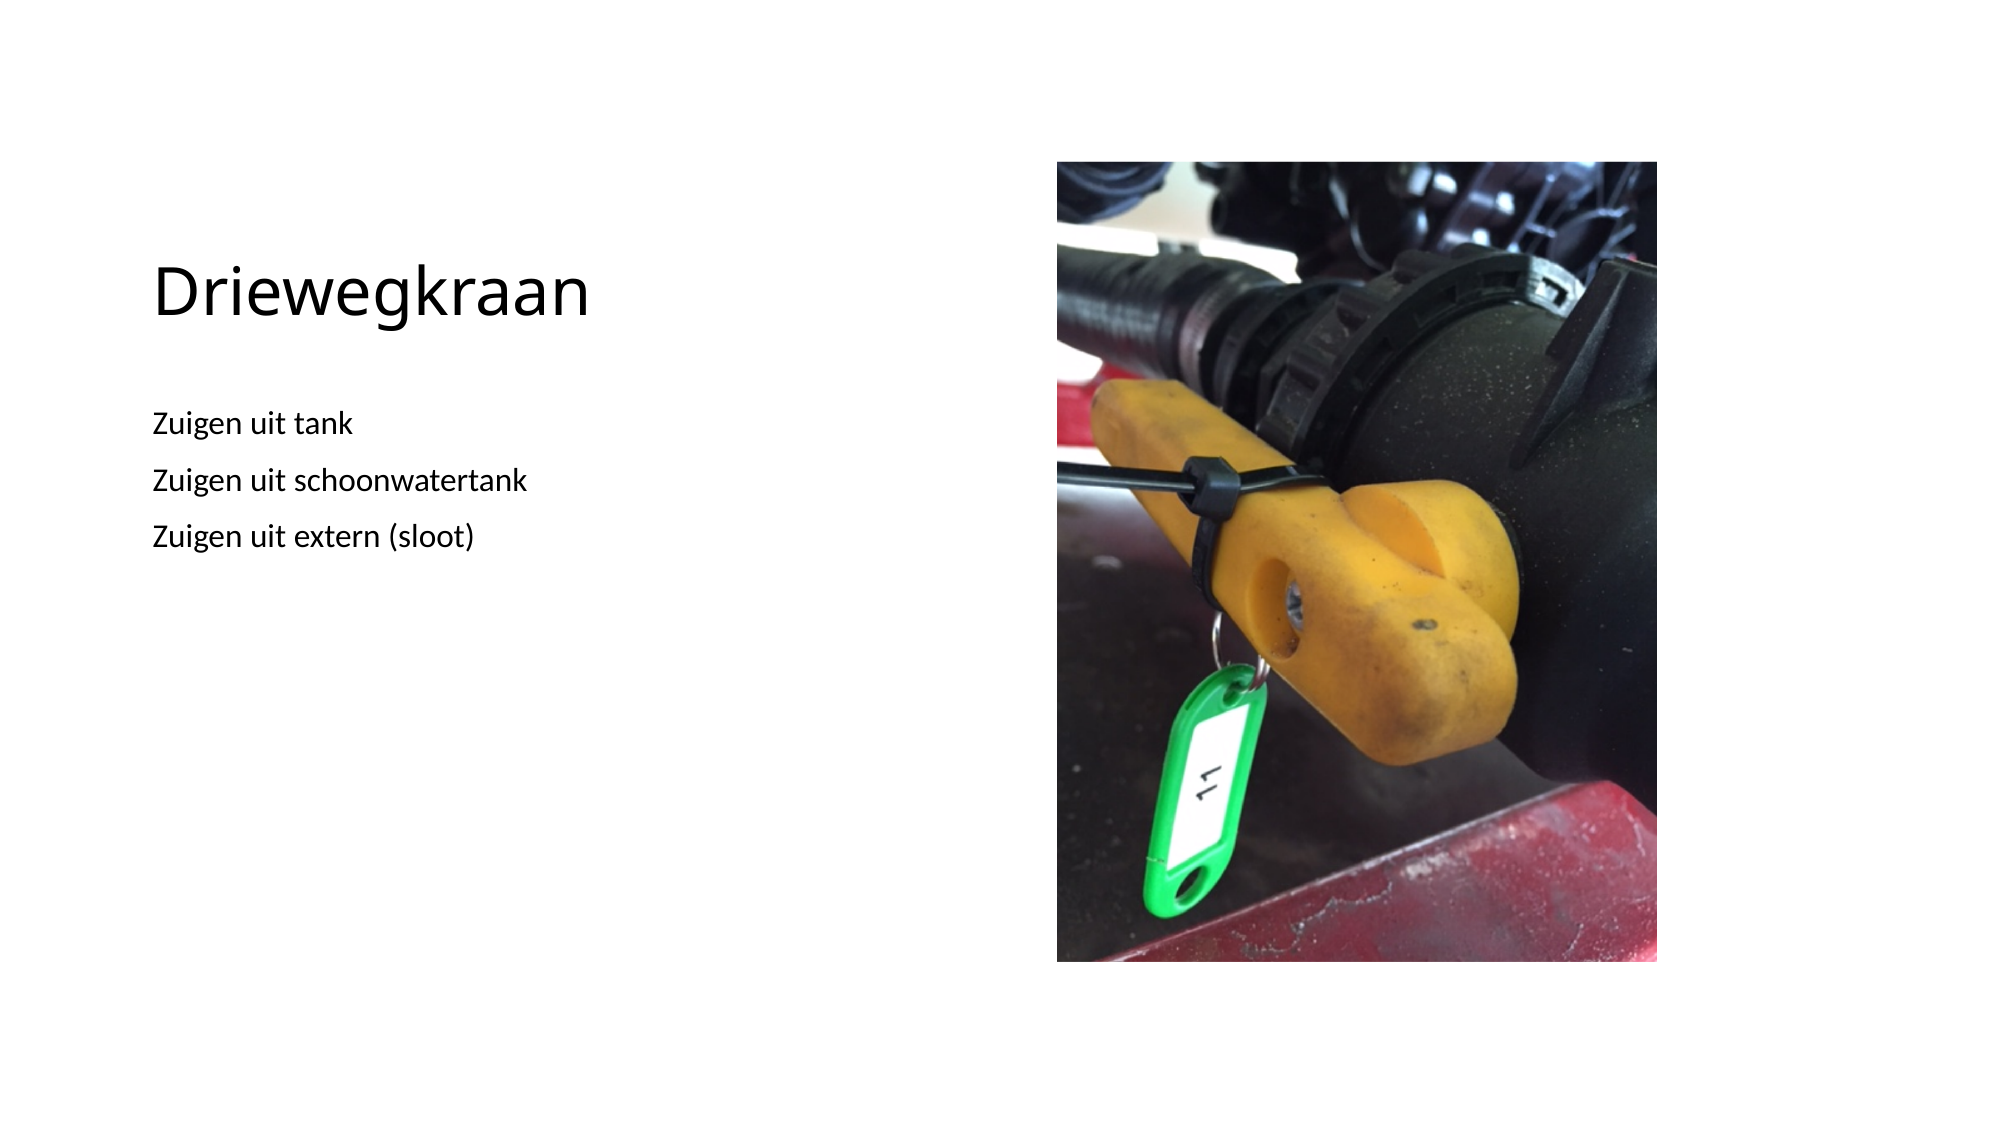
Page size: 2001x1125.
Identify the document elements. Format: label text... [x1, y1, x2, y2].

title Driewegkraan [137, 75, 783, 337]
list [956, 261, 1757, 862]
picture [1057, 862, 1657, 961]
list Zuigen uit tank Zuigen uit schoonwatertank Zuigen uit extern (sloot) [137, 337, 783, 963]
picture [1057, 163, 1657, 261]
